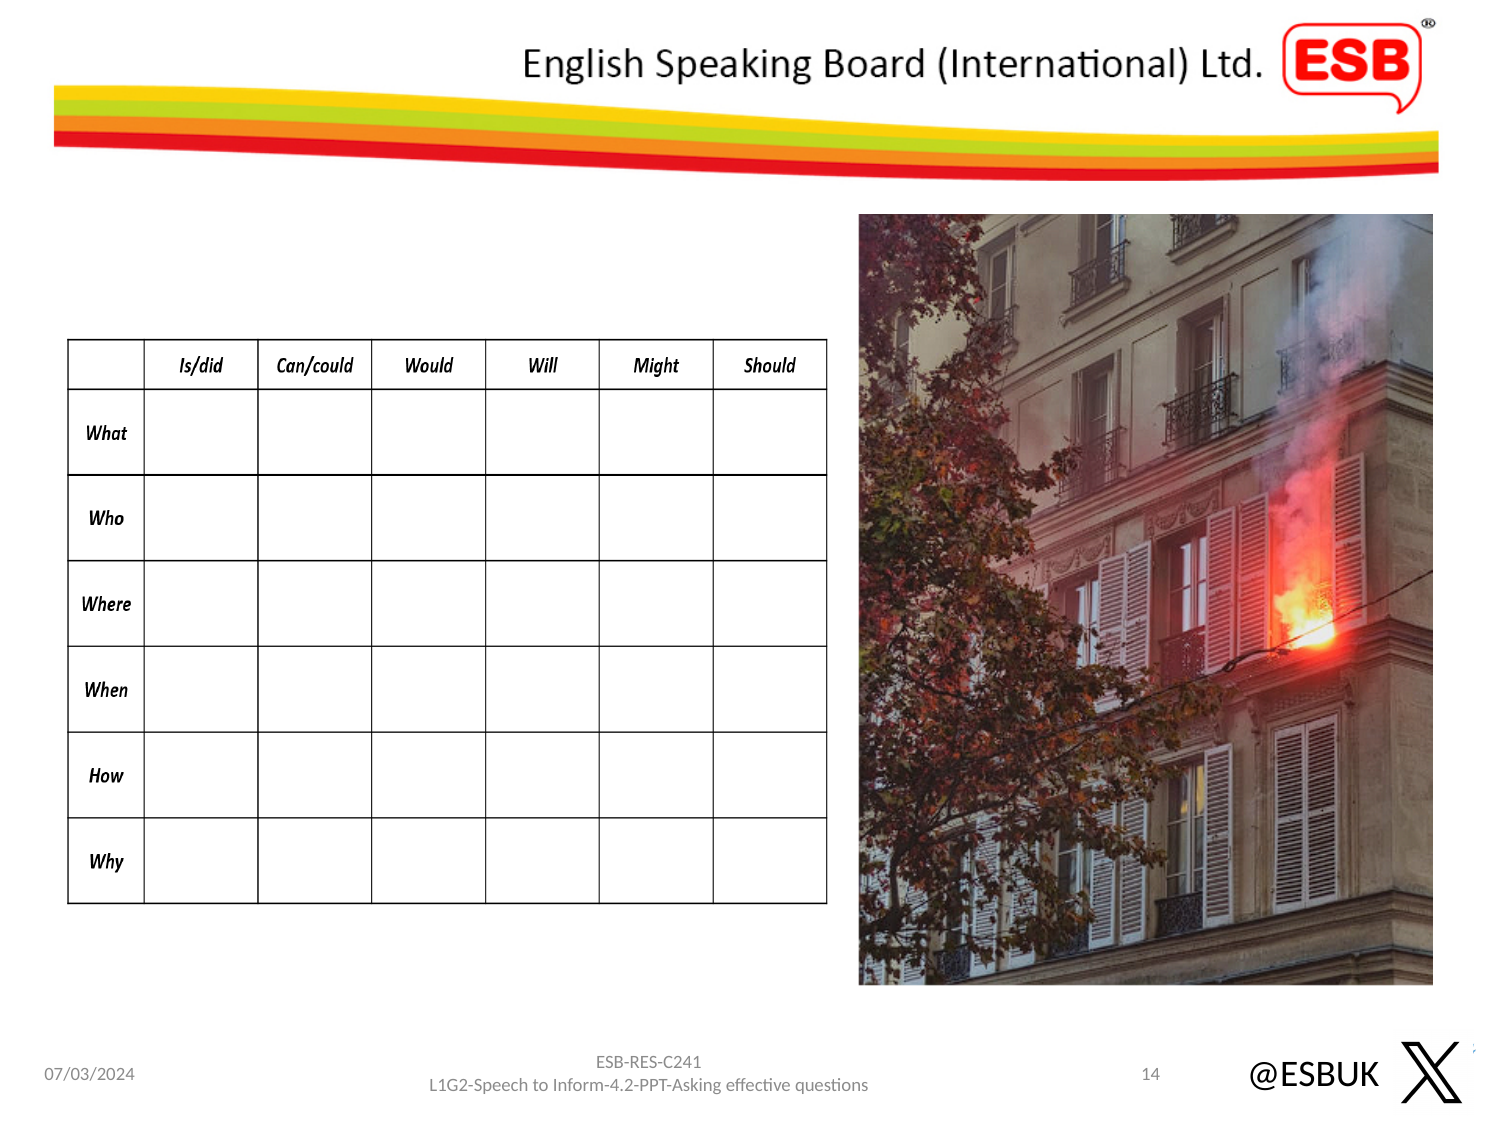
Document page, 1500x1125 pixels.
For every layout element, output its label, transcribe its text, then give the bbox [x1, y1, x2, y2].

picture [0, 0, 1500, 189]
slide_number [29, 1042, 367, 1103]
picture [66, 338, 828, 906]
picture [856, 214, 1433, 987]
slide_number 14 [930, 1042, 1176, 1103]
picture [1393, 1029, 1476, 1116]
footer ESB-RES-C241 L1G2-Speech to Inform-4.2-PPT-Asking effective questions [395, 1042, 902, 1103]
